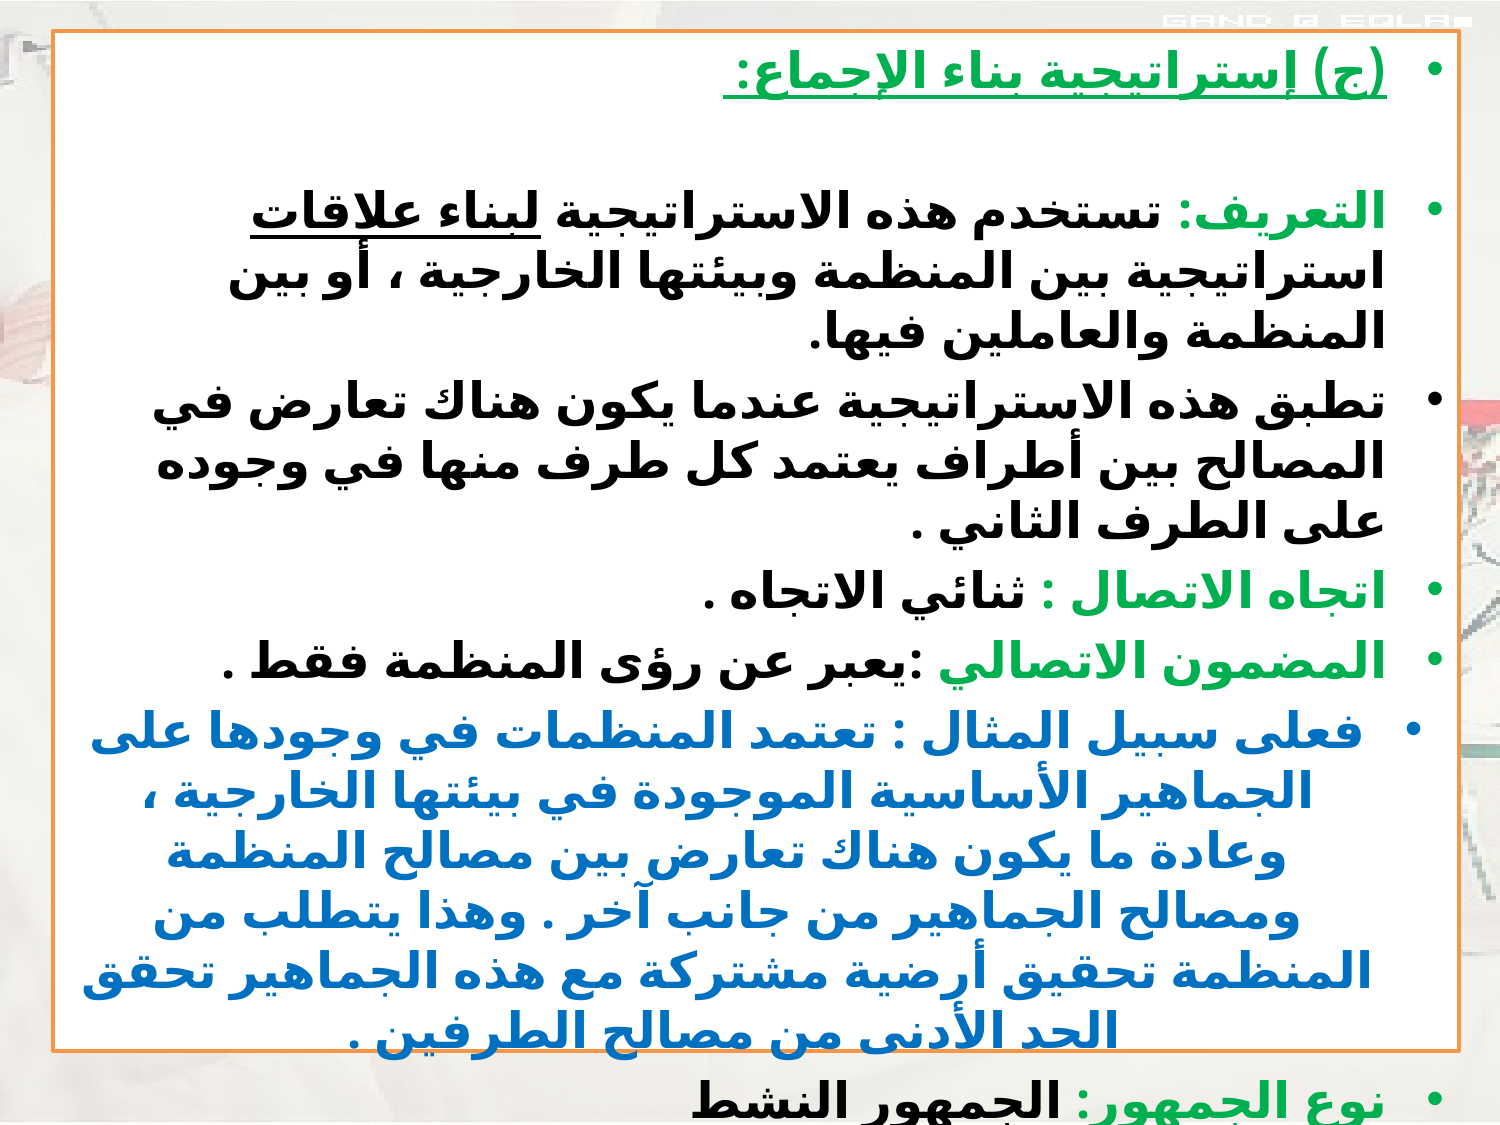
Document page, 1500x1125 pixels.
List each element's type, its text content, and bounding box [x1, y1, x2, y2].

list (ج) إستراتيجية بناء الإجماع: التعريف: تستخدم هذه الاستراتيجية لبناء علاقات استراتيجية بين المنظمة وبيئتها الخارجية ، أو بين المنظمة والعاملين فيها. تطبق هذه الاستراتيجية عندما يكون هناك تعارض في المصالح بين أطراف يعتمد كل طرف منها في وجوده على الطرف الثاني . اتجاه الاتصال : ثنائي الاتجاه . المضمون الاتصالي :يعبر عن رؤى المنظمة فقط . فعلى سبيل المثال : تعتمد المنظمات في وجودها على الجماهير الأساسية الموجودة في بيئتها الخارجية ، وعادة ما يكون هناك تعارض بين مصالح المنظمة ومصالح الجماهير من جانب آخر . وهذا يتطلب من المنظمة تحقيق أرضية مشتركة مع هذه الجماهير تحقق الحد الأدنى من مصالح الطرفين . نوع الجمهور: الجمهور النشط [51, 29, 1461, 1053]
